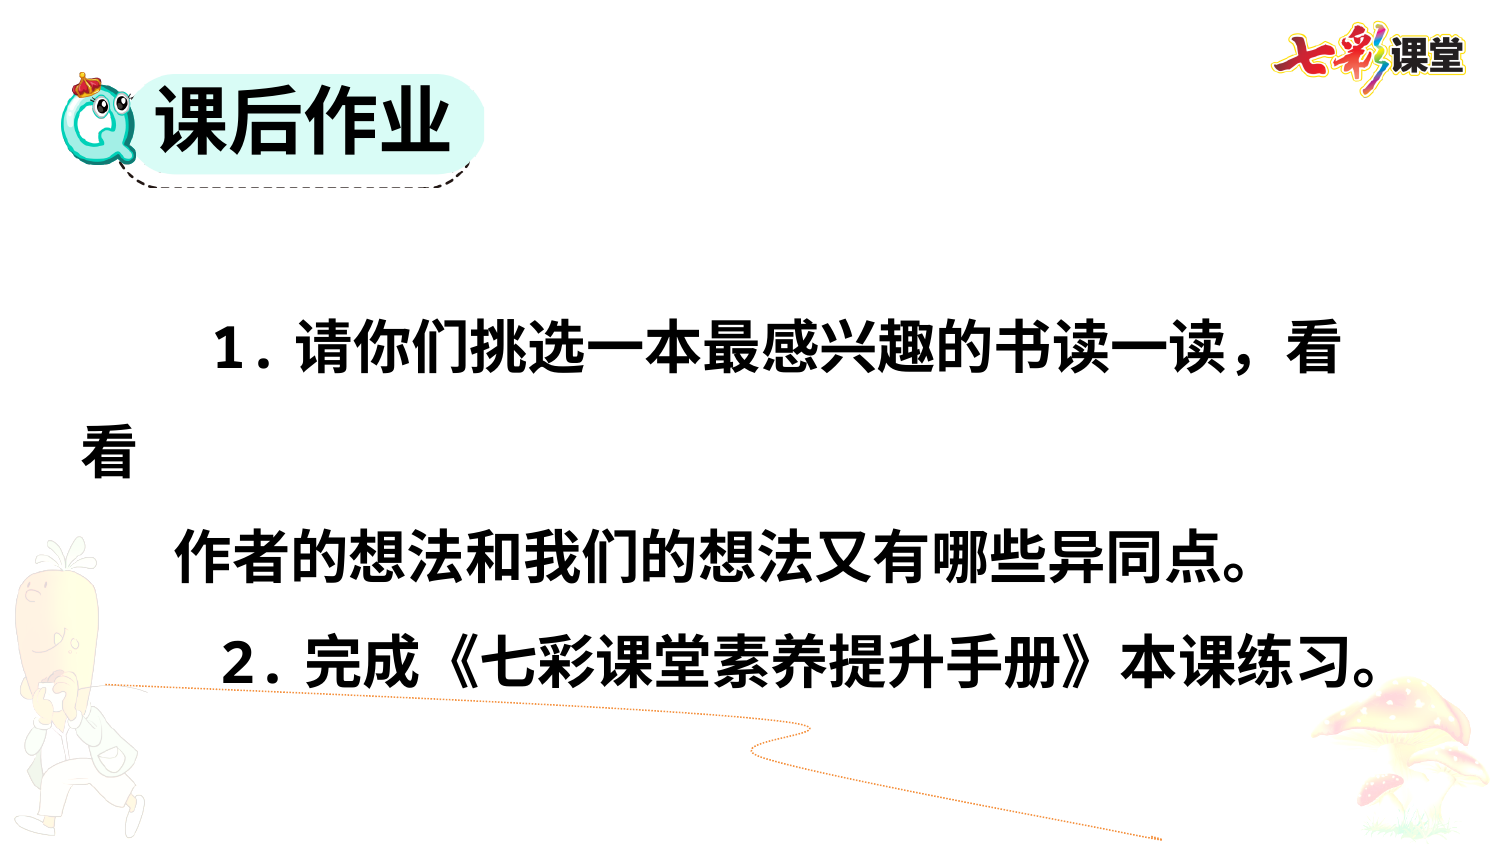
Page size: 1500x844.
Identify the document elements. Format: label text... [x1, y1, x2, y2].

text_box 1.请你们挑选一本最感兴趣的书读一读，看看 作者的想法和我们的想法又有哪些异同点。 2.完成《七彩课堂素养提升手册》本课练习。 [65, 268, 1388, 808]
picture [61, 72, 485, 189]
text_box 课后作业 [141, 67, 491, 169]
picture [1269, 20, 1468, 98]
